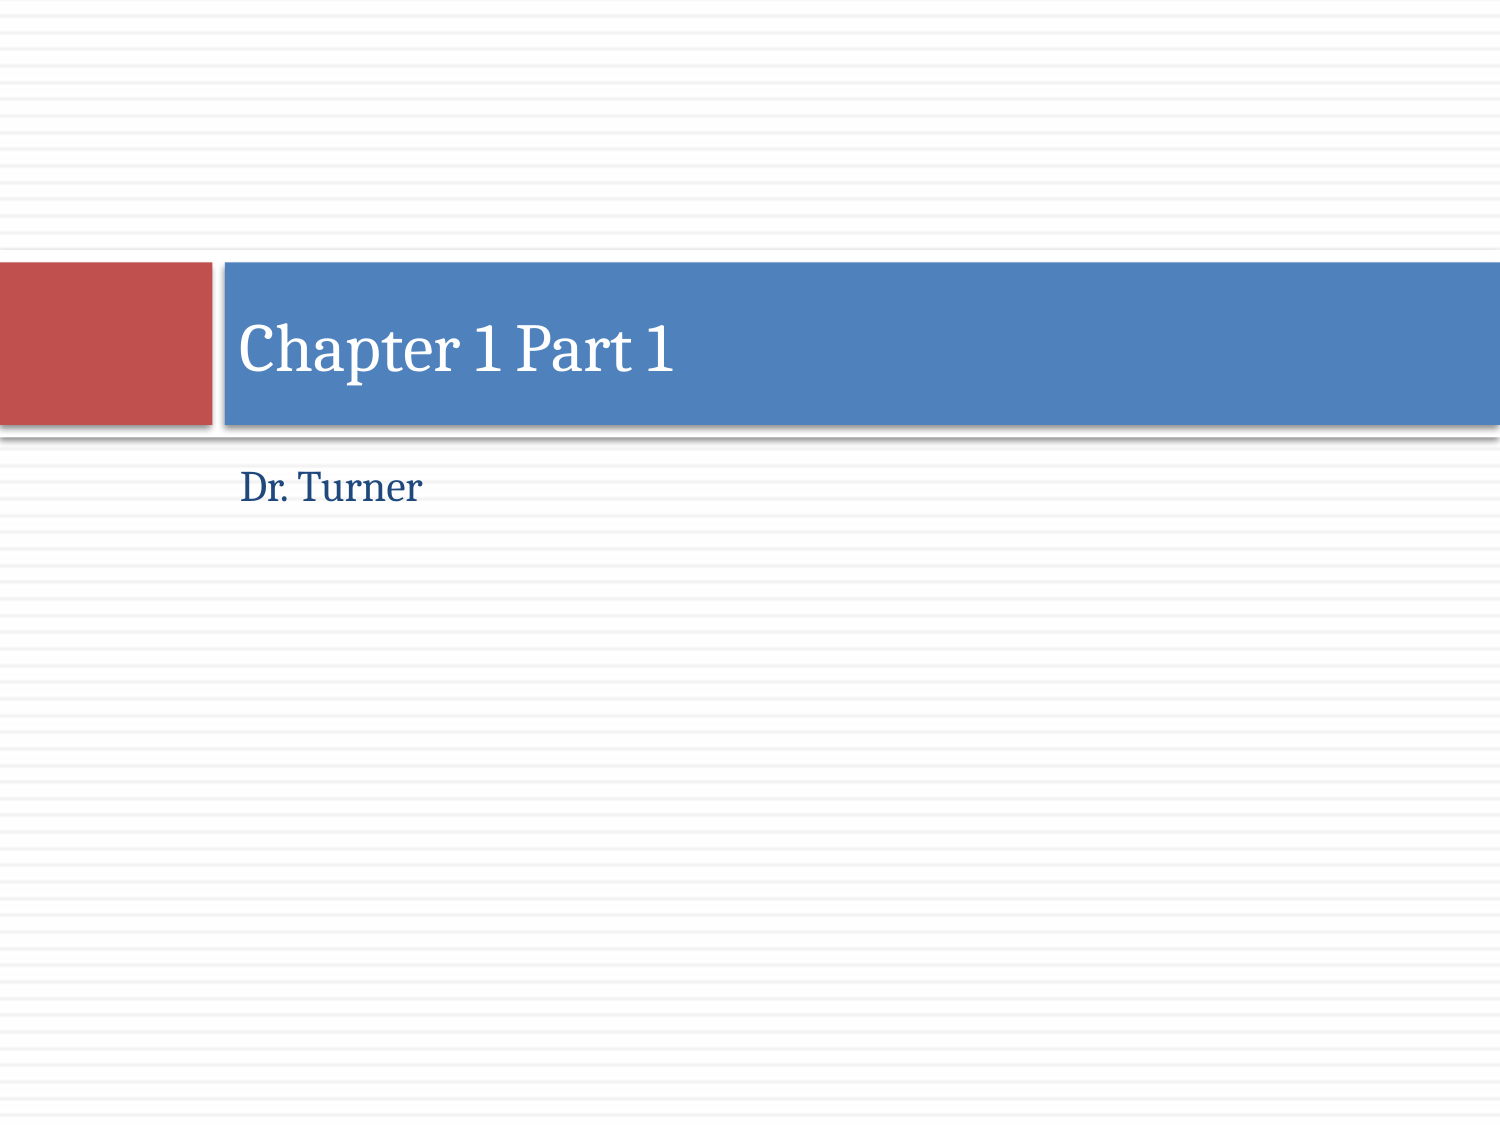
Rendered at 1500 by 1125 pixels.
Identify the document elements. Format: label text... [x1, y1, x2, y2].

list Dr. Turner [225, 450, 1394, 725]
title Chapter 1 Part 1 [225, 262, 1475, 425]
